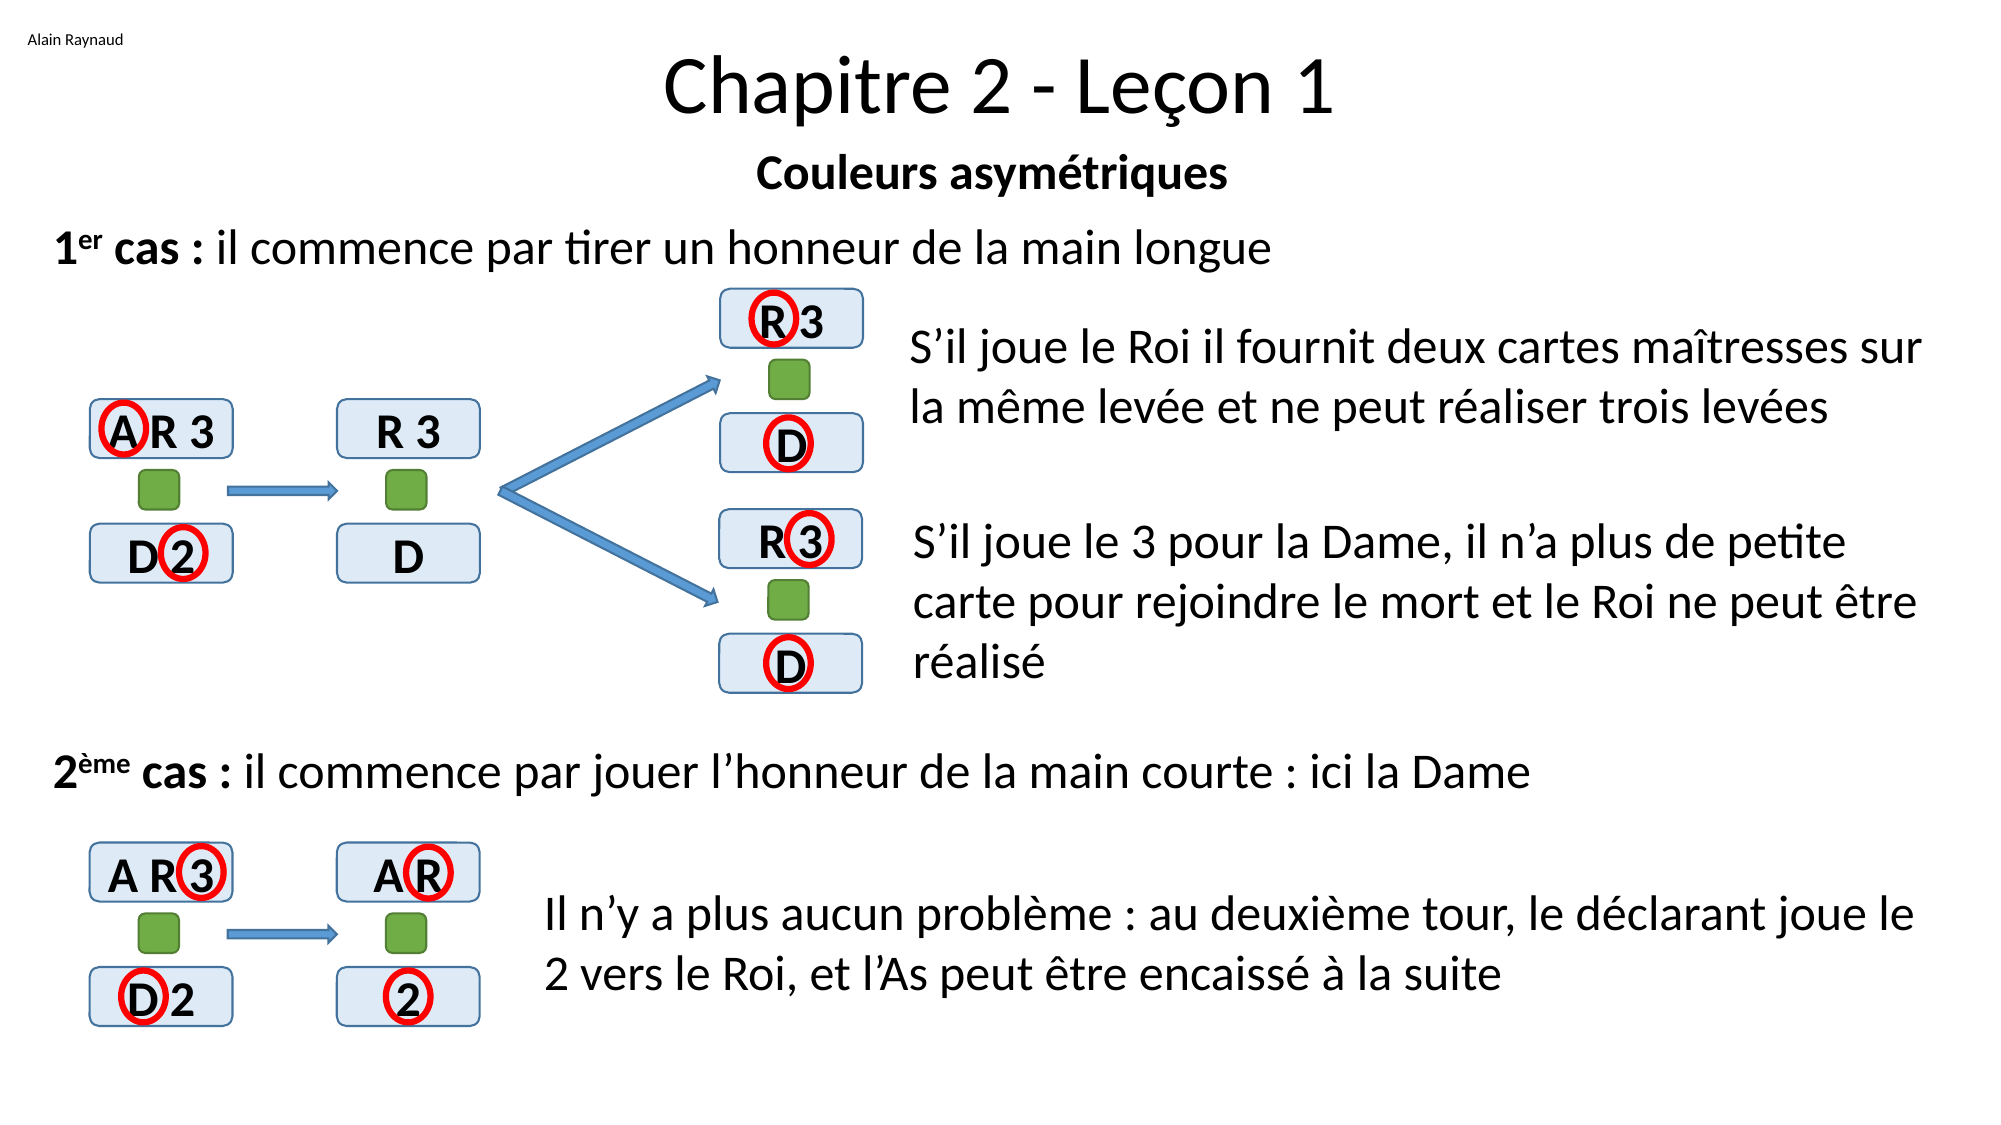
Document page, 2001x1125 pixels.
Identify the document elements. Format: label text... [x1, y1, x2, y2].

text_box [496, 485, 719, 608]
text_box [89, 399, 233, 583]
text_box S’il joue le Roi il fournit deux cartes maîtresses sur la même levée et ne peut réaliser trois levées [894, 306, 1945, 442]
text_box [503, 374, 720, 492]
subtitle Couleurs asymétriques 1er cas : il commence par tirer un honneur de la main longue 2ème cas : il commence par jouer l’honneur de la main courte : ici la Dame [37, 139, 1948, 1088]
text_box [233, 923, 336, 946]
text_box Il n’y a plus aucun problème : au deuxième tour, le déclarant joue le 2 vers le Roi, et l’As peut être encaissé à la suite [528, 872, 1936, 1008]
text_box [720, 288, 864, 473]
text_box S’il joue le 3 pour la Dame, il n’a plus de petite carte pour rejoindre le mort et le Roi ne peut être réalisé [897, 501, 1949, 697]
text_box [336, 399, 480, 583]
text_box [233, 479, 336, 502]
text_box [719, 509, 863, 693]
text_box Alain Raynaud [12, 21, 147, 57]
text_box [336, 842, 480, 1026]
title Chapitre 2 - Leçon 1 [249, 38, 1750, 139]
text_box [89, 842, 233, 1026]
